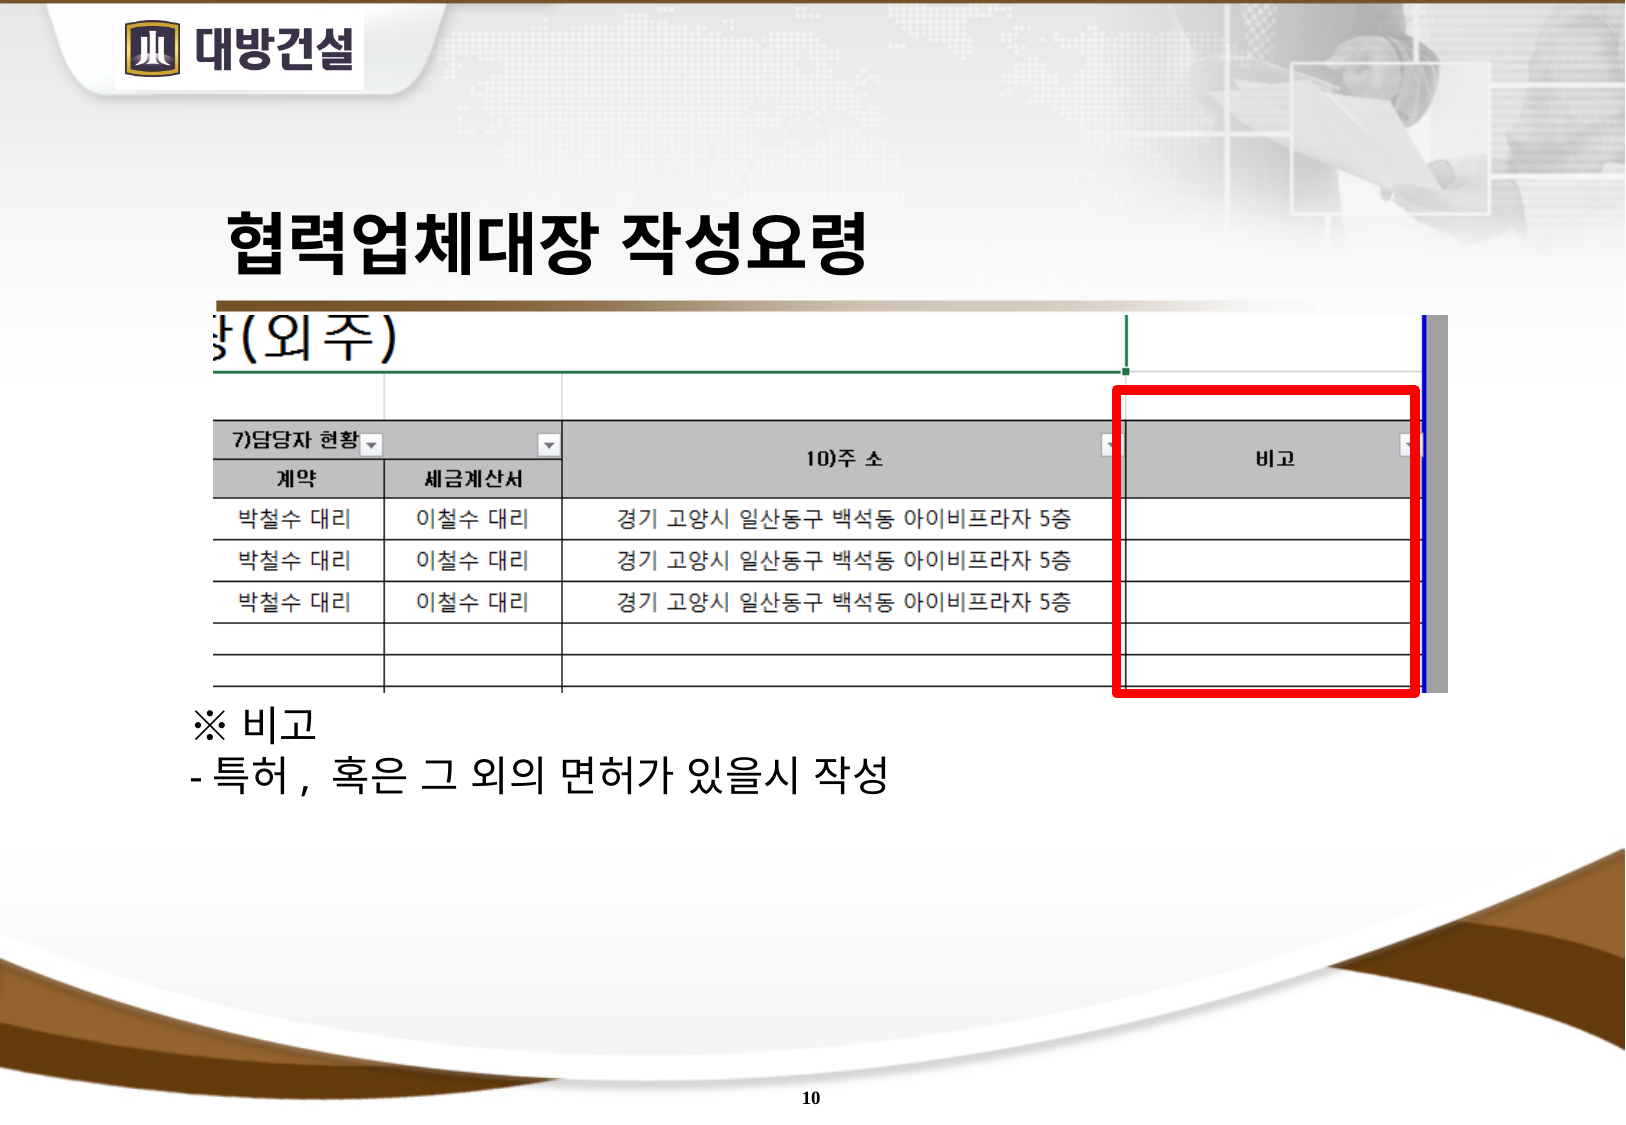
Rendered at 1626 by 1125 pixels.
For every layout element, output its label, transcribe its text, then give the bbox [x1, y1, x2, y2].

title 협력업체대장 작성요령 [209, 160, 1223, 292]
text_box ※비고 -특허, 혹은 그 외의 면허가 있을시 작성 [174, 692, 1486, 808]
picture [0, 0, 1625, 1125]
